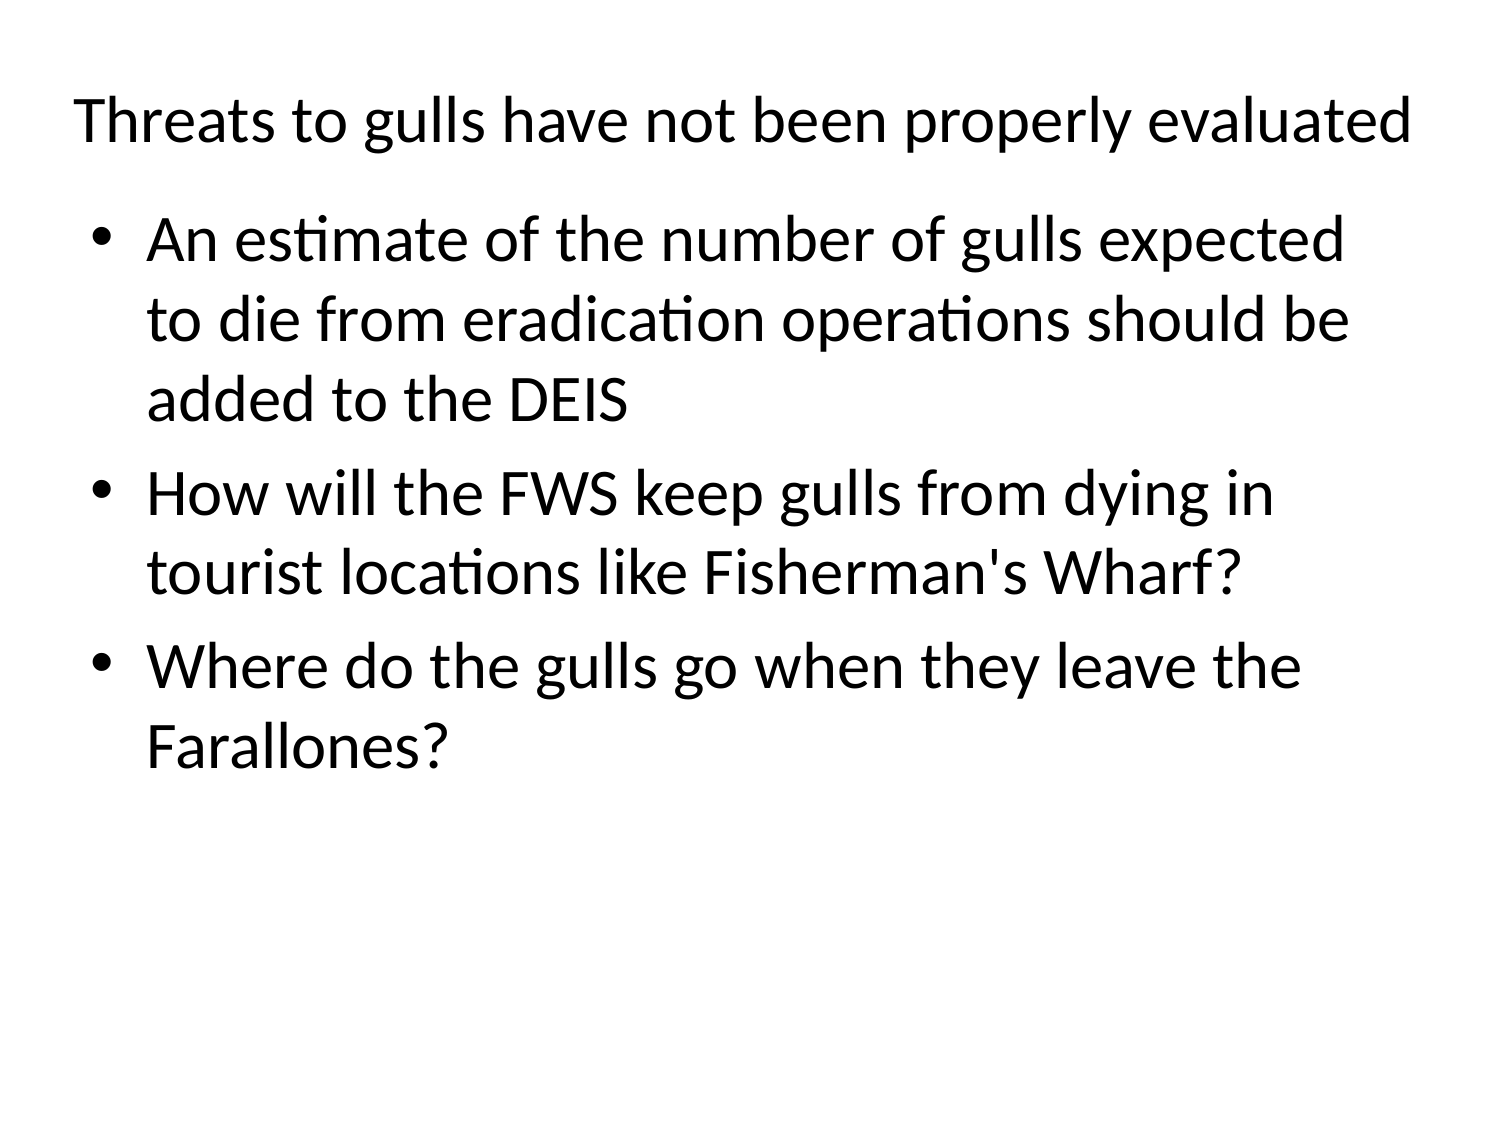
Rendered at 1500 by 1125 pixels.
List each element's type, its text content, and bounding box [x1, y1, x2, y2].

list An estimate of the number of gulls expected to die from eradication operations should be added to the DEIS How will the FWS keep gulls from dying in tourist locations like Fisherman's Wharf? Where do the gulls go when they leave the Farallones? [75, 187, 1425, 1005]
title Threats to gulls have not been properly evaluated [24, 45, 1463, 188]
